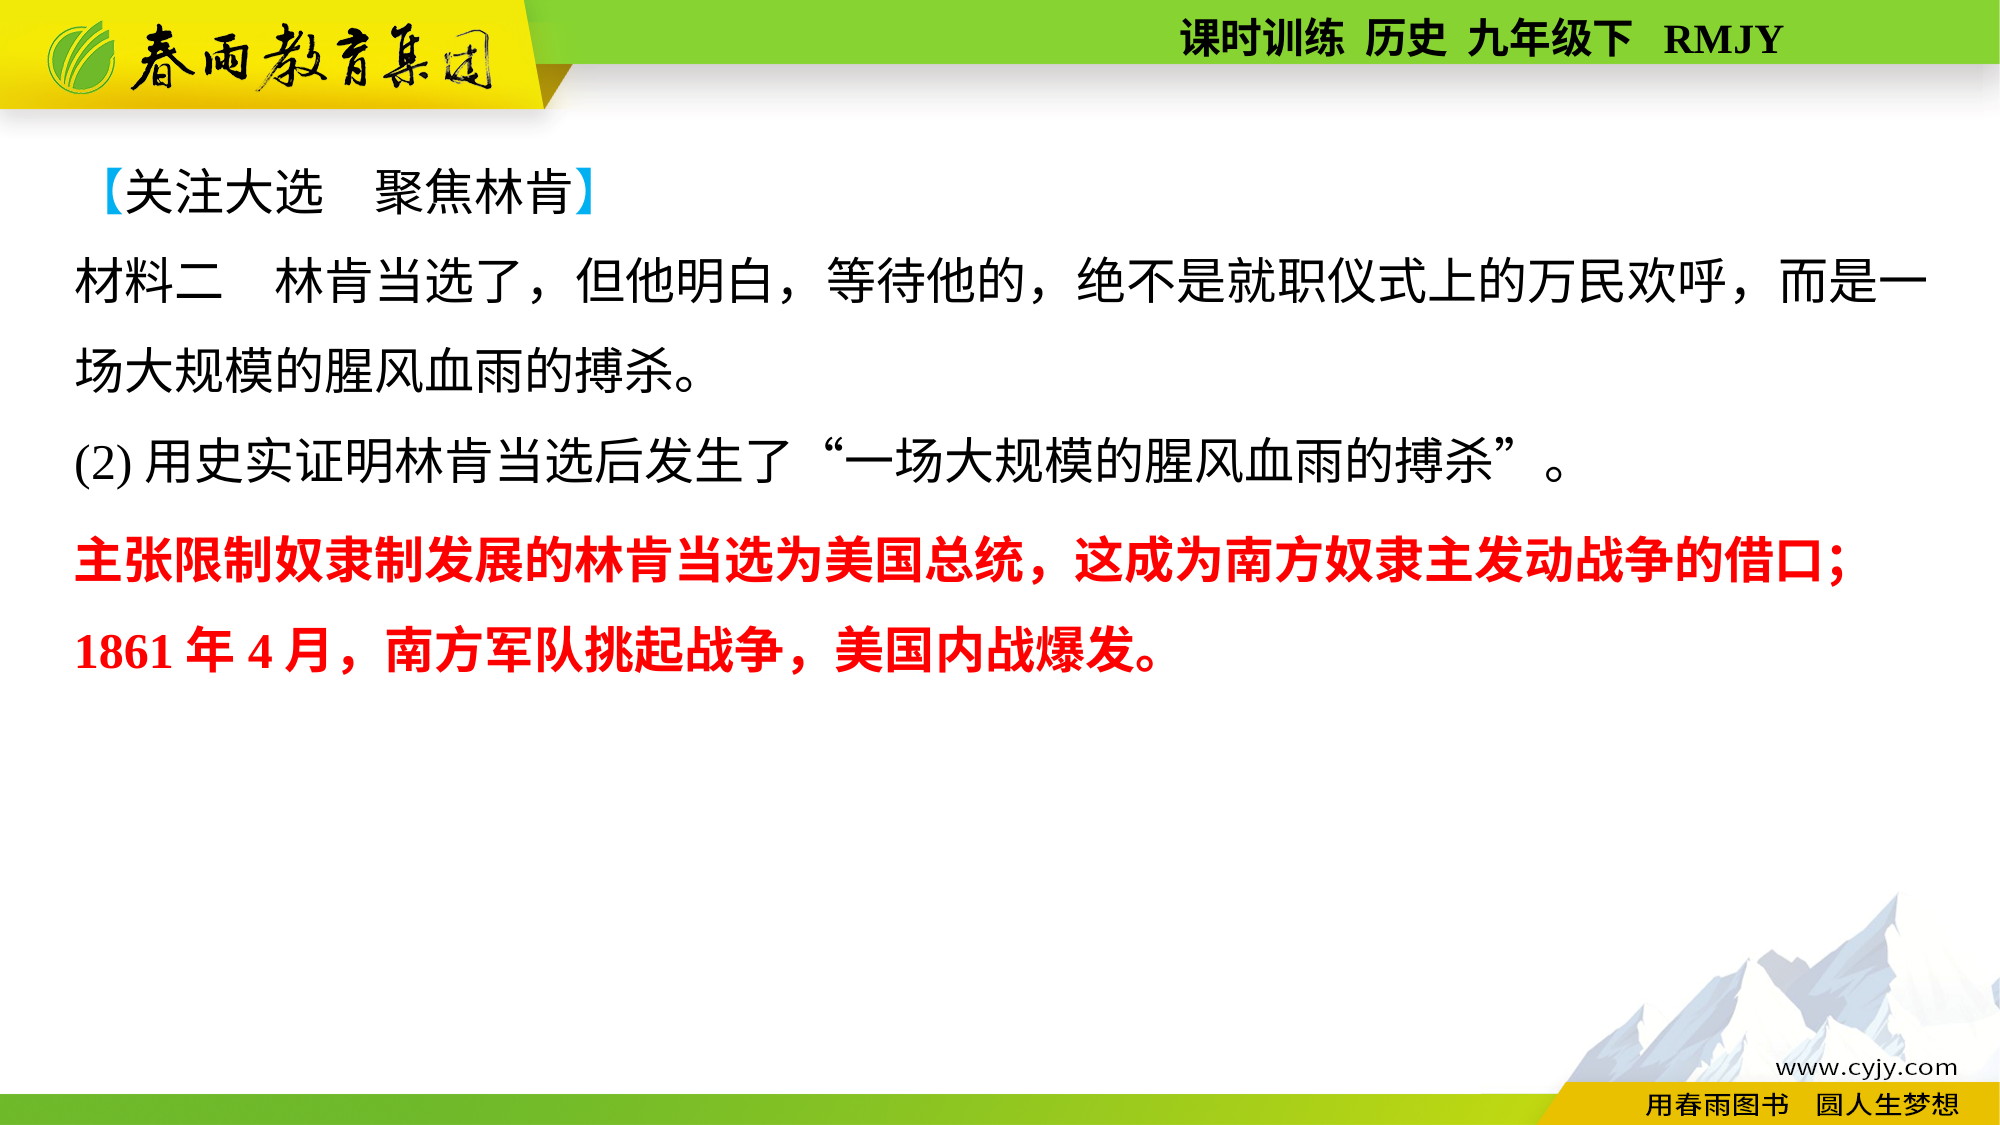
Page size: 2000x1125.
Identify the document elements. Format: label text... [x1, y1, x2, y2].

picture [0, 0, 2000, 1125]
text_box 主张限制奴隶制发展的林肯当选为美国总统，这成为南方奴隶主发动战争的借口；1861年4月，南方军队挑起战争，美国内战爆发。 [59, 491, 1957, 687]
list 【关注大选 聚焦林肯】 材料二 林肯当选了，但他明白，等待他的，绝不是就职仪式上的万民欢呼，而是一场大规模的腥风血雨的搏杀。 (2)用史实证明林肯当选后发生了“一场大规模的腥风血雨的搏杀”。 [59, 122, 1944, 490]
